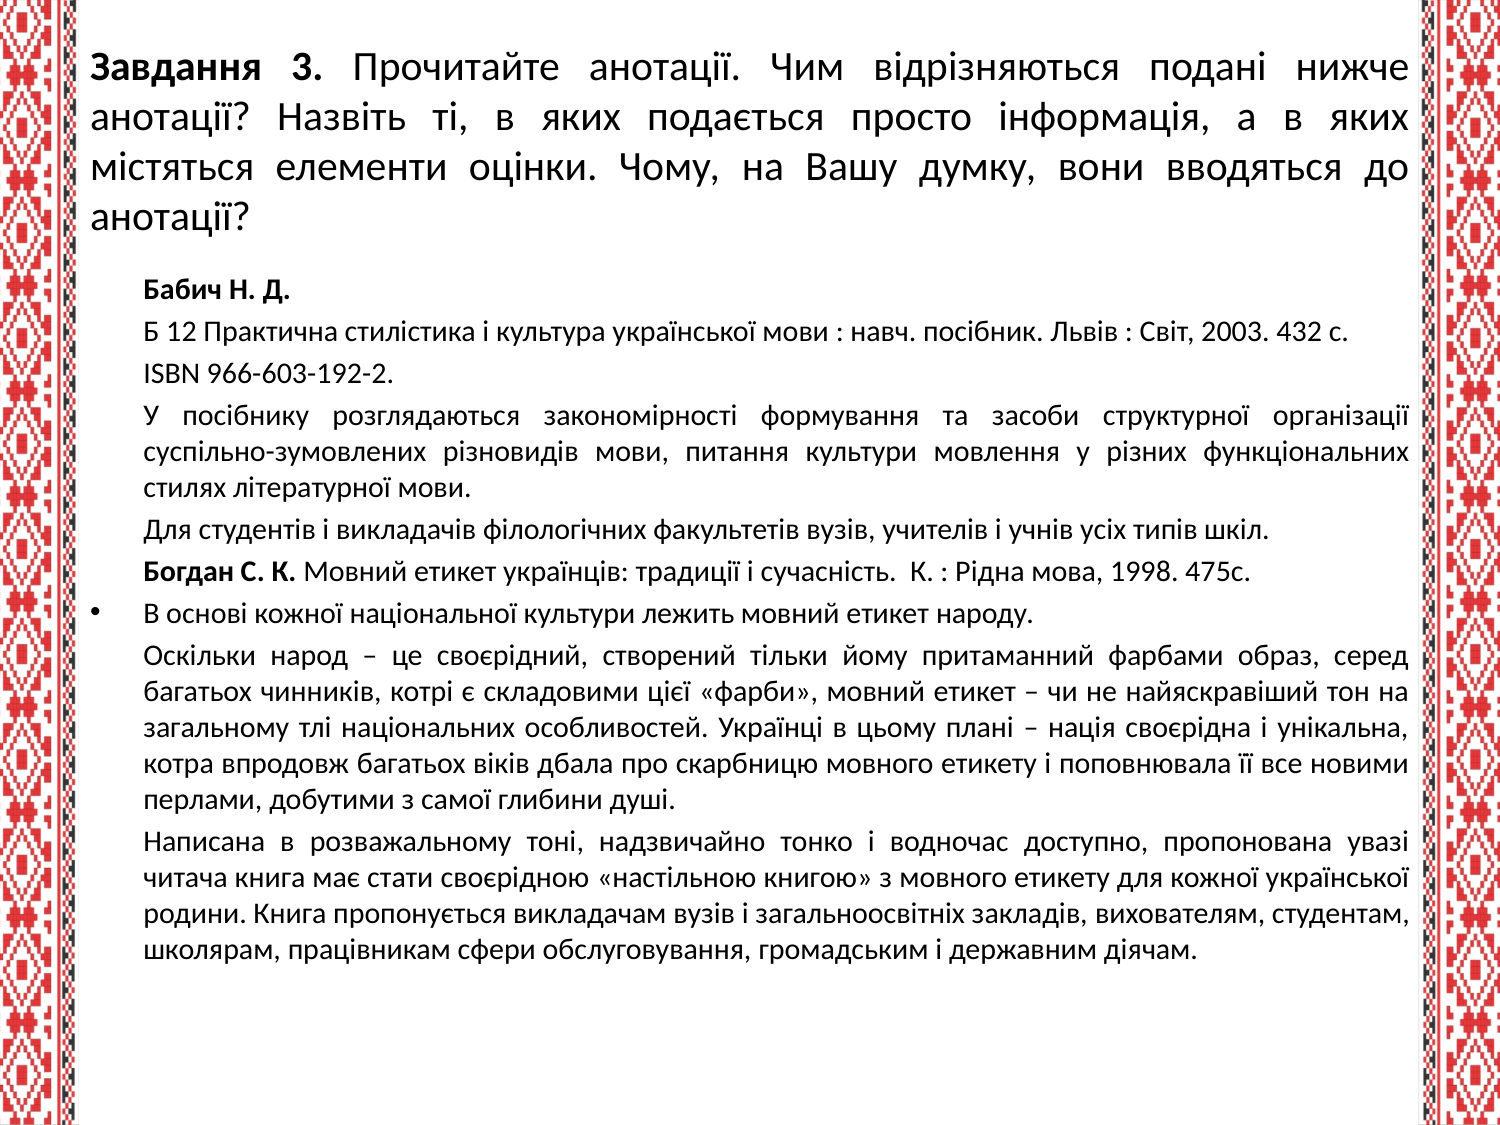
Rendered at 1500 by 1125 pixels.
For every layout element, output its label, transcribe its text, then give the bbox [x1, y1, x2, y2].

picture [0, 1, 585, 1124]
title Завдання 3. Прочитайте анотації. Чим відрізняються подані нижче анотації? Назвіть ті, в яких подається просто інформація, а в яких містяться елементи оцінки. Чому, на Вашу думку, вони вводяться до анотації? [79, 45, 1418, 233]
picture [911, 1, 1500, 1124]
list Бабич Н. Д. Б 12 Практична стилістика і культура української мови : навч. посібник. Львів : Світ, 2003. 432 с. ISBN 966-603-192-2. У посібнику розглядаються закономірності формування та засоби структурної організації суспільно-зумовлених різновидів мови, питання культури мовлення у різних функціональних стилях літературної мови. Для студентів і викладачів філологічних факультетів вузів, учителів і учнів усіх типів шкіл. Богдан С. К. Мовний етикет українців: традиції і сучасність. К. : Рідна мова, 1998. 475с. В основі кожної національної культури лежить мовний етикет народу. Оскільки народ – це своєрідний, створений тільки йому притаманний фарбами образ, серед багатьох чинників, котрі є складовими цієї «фарби», мовний етикет – чи не найяскравіший тон на загальному тлі національних особливостей. Українці в цьому плані – нація своєрідна і унікальна, котра впродовж багатьох віків дбала про скарбницю мовного етикету і поповнювала її все новими перлами, добутими з самої глибини душі. Написана в розважальному тоні, надзвичайно тонко і водночас доступно, пропонована увазі читача книга має стати своєрідною «настільною книгою» з мовного етикету для кожної української родини. Книга пропонується викладачам вузів і загальноосвітніх закладів, вихователям, студентам, школярам, працівникам сфери обслуговування, громадським і державним діячам. [79, 262, 1418, 1005]
